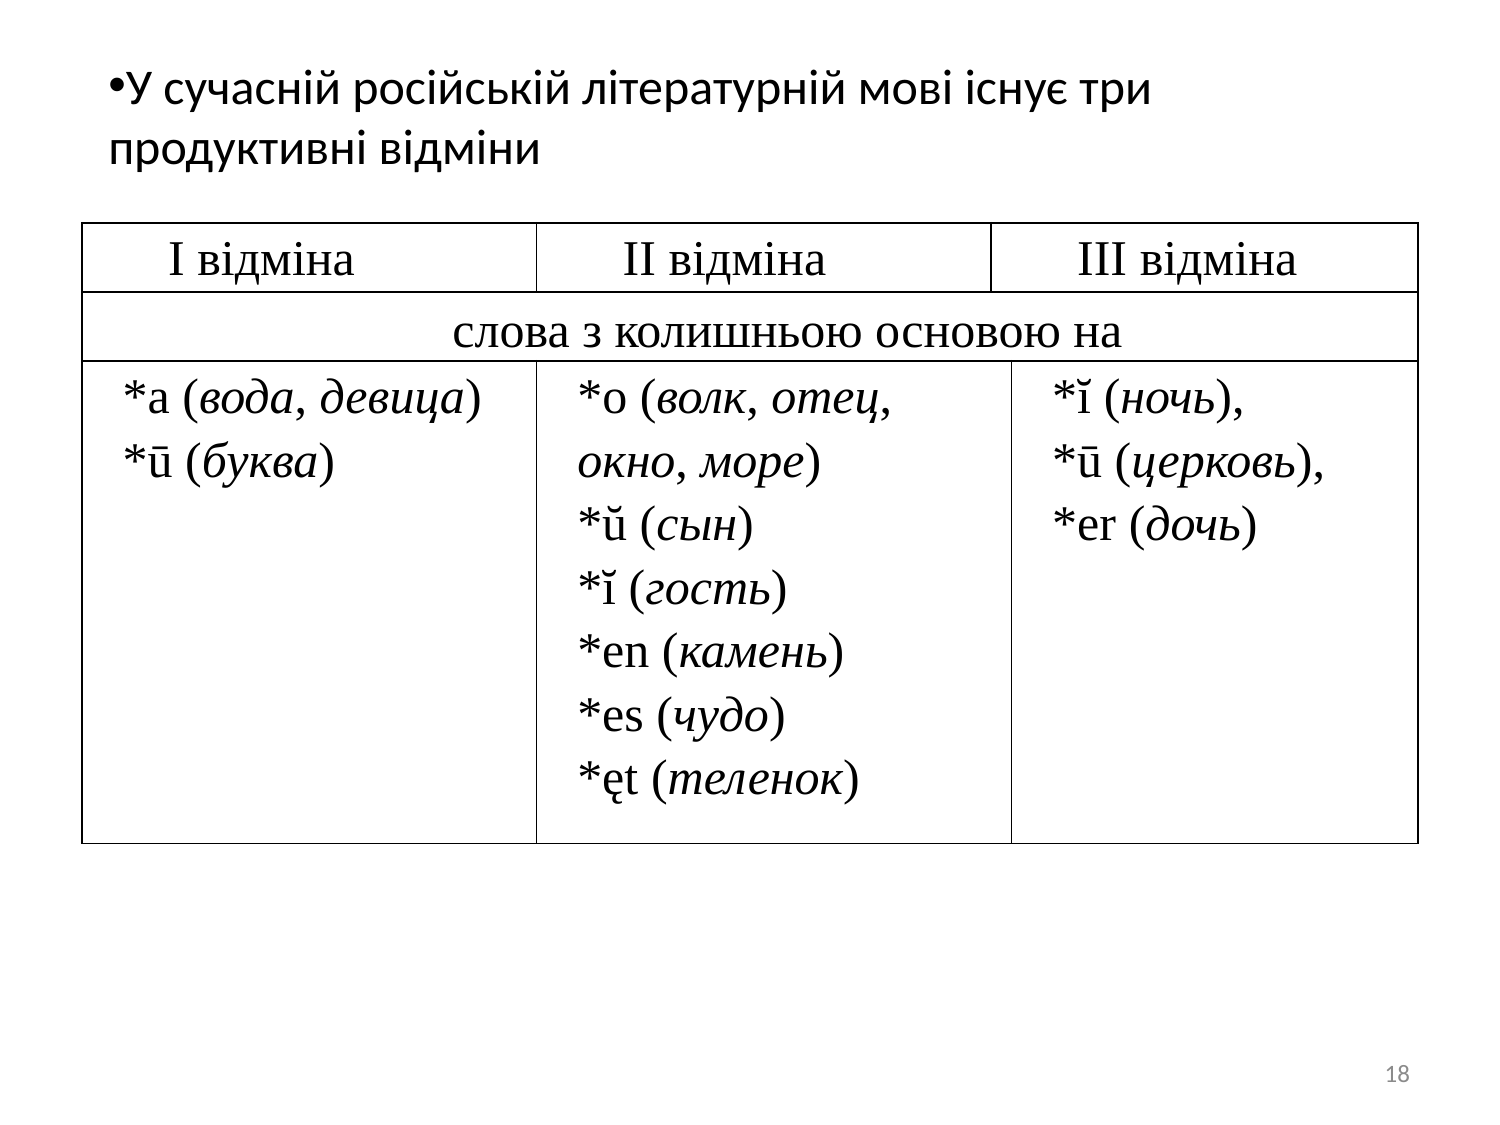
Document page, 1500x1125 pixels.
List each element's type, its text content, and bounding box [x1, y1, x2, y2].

table_header І відміна [83, 224, 536, 291]
text_box У сучасній російській літературній мові існує три продуктивні відміни [93, 46, 1371, 182]
table_header ІІІ відміна [992, 224, 1417, 291]
table_cell *о (волк, отец, окно, море) *ŭ (сын) *ĭ (гость) *en (камень) *es (чудо) *ęt (теленок) [537, 362, 1011, 843]
table_cell слова з колишньою основою на [83, 293, 1417, 360]
table_cell *а (вода, девица) *ū (буква) [83, 362, 536, 843]
table_cell *ĭ (ночь), *ū (церковь), *еr (дочь) [1012, 362, 1417, 843]
slide_number 18 [1074, 1042, 1425, 1103]
table_header ІІ відміна [537, 224, 990, 291]
